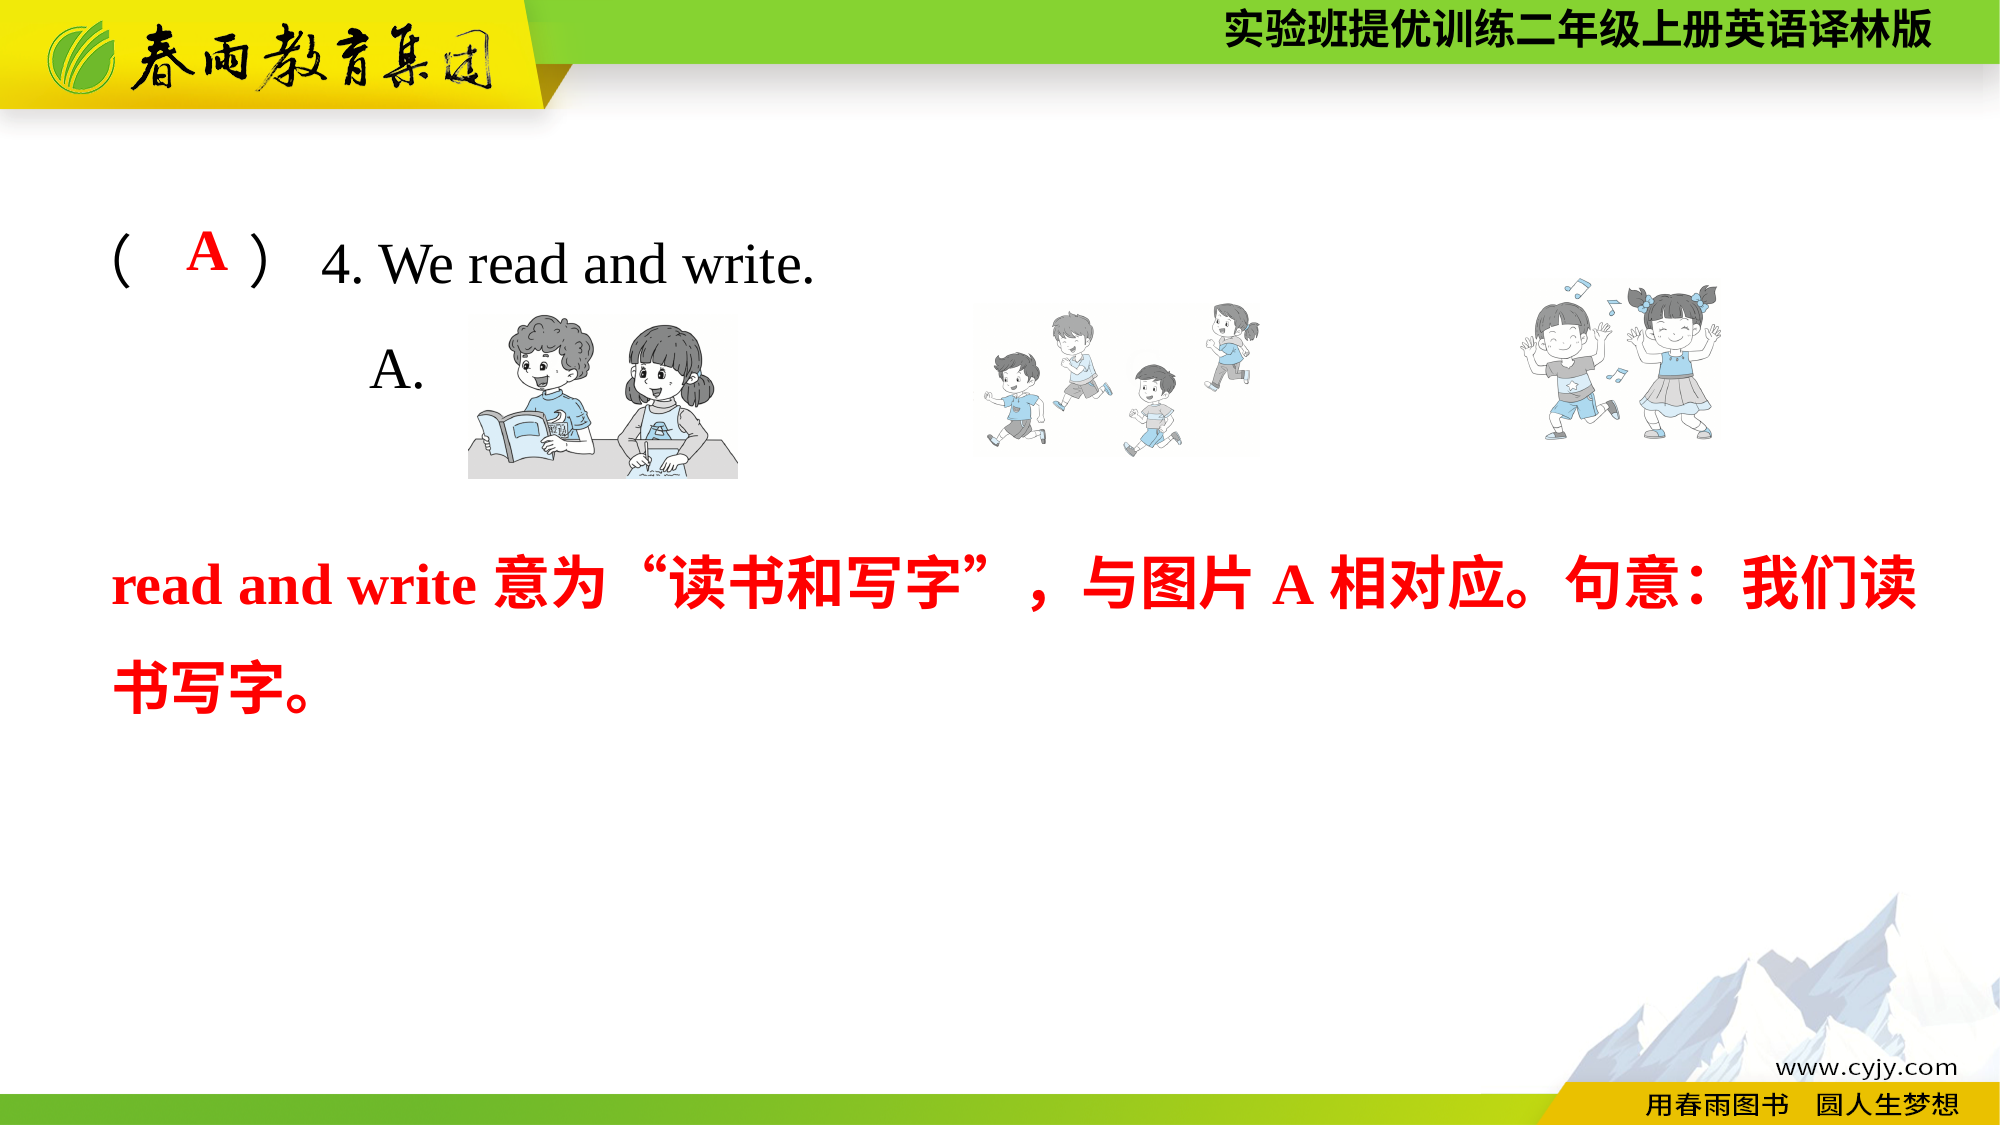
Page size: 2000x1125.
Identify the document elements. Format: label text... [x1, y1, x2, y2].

picture [0, 0, 2000, 1125]
text_box A [171, 204, 244, 290]
text_box read and write意为“读书和写字”，与图片A相对应。句意：我们读书写字。 [96, 503, 1933, 729]
list （ ）4. We read and write. A. B. C. [59, 182, 1944, 410]
